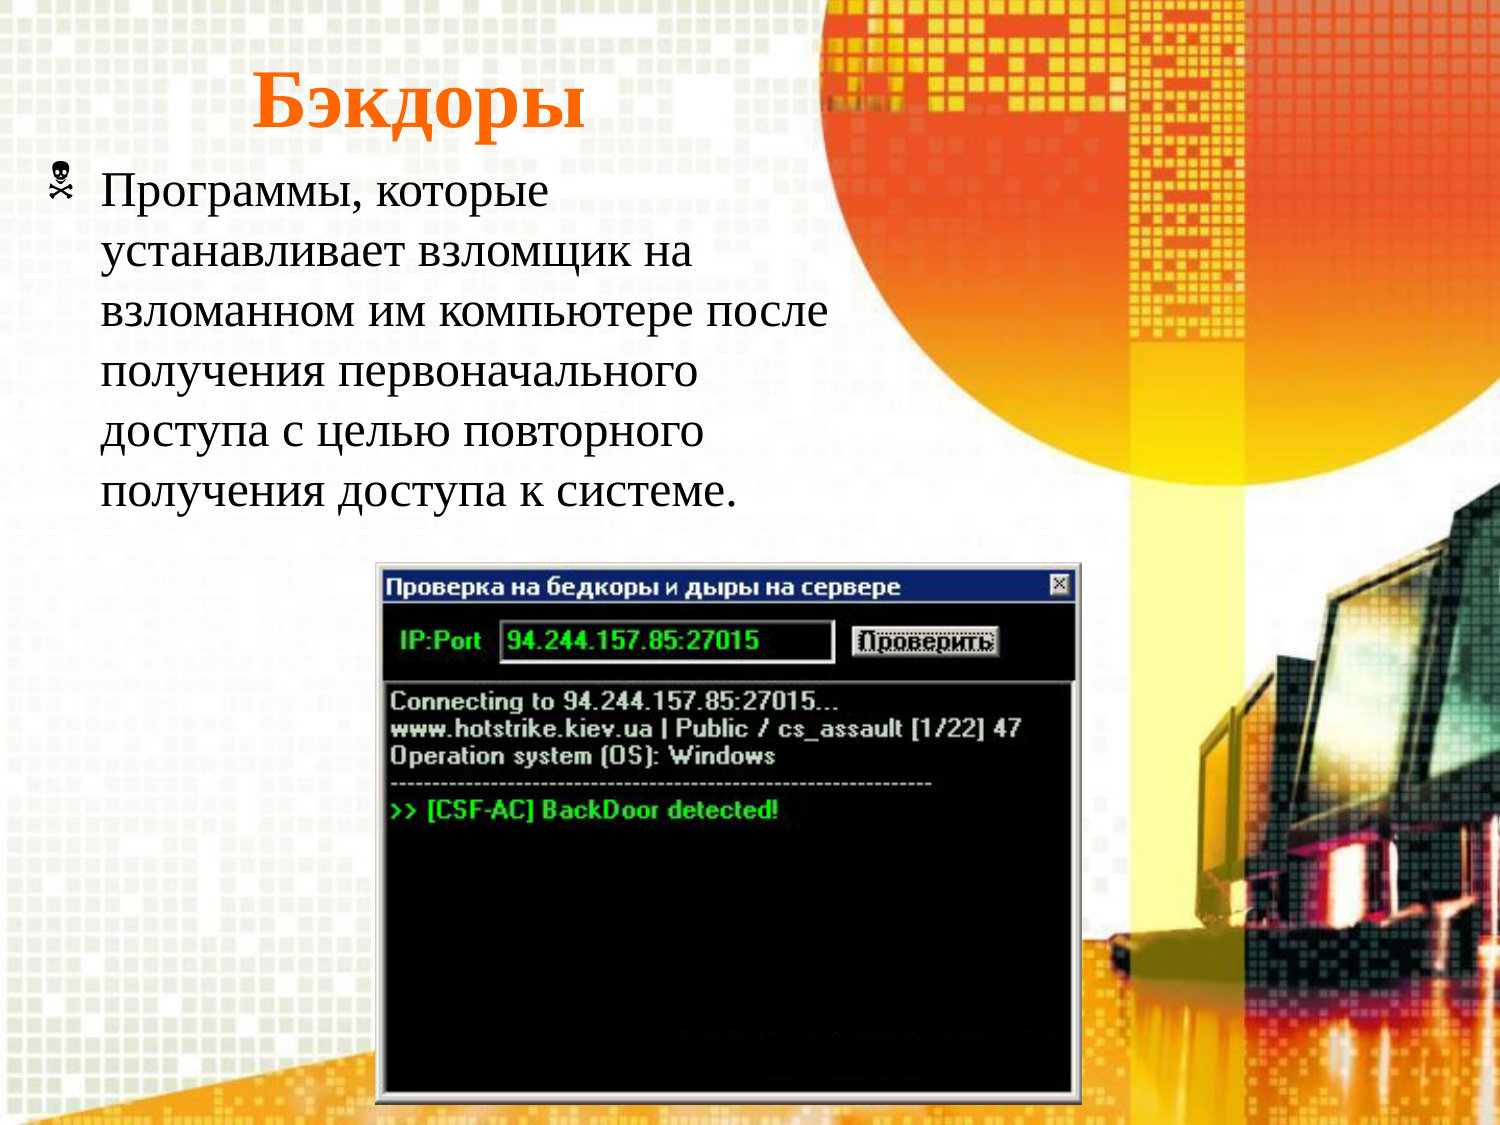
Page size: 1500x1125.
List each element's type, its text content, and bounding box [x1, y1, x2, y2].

title Бэкдоры [17, 18, 821, 170]
list Программы, которые устанавливает взломщик на взломанном им компьютере после получения первоначального доступа с целью повторного получения доступа к системе. [29, 148, 856, 469]
picture [0, 0, 1500, 1125]
